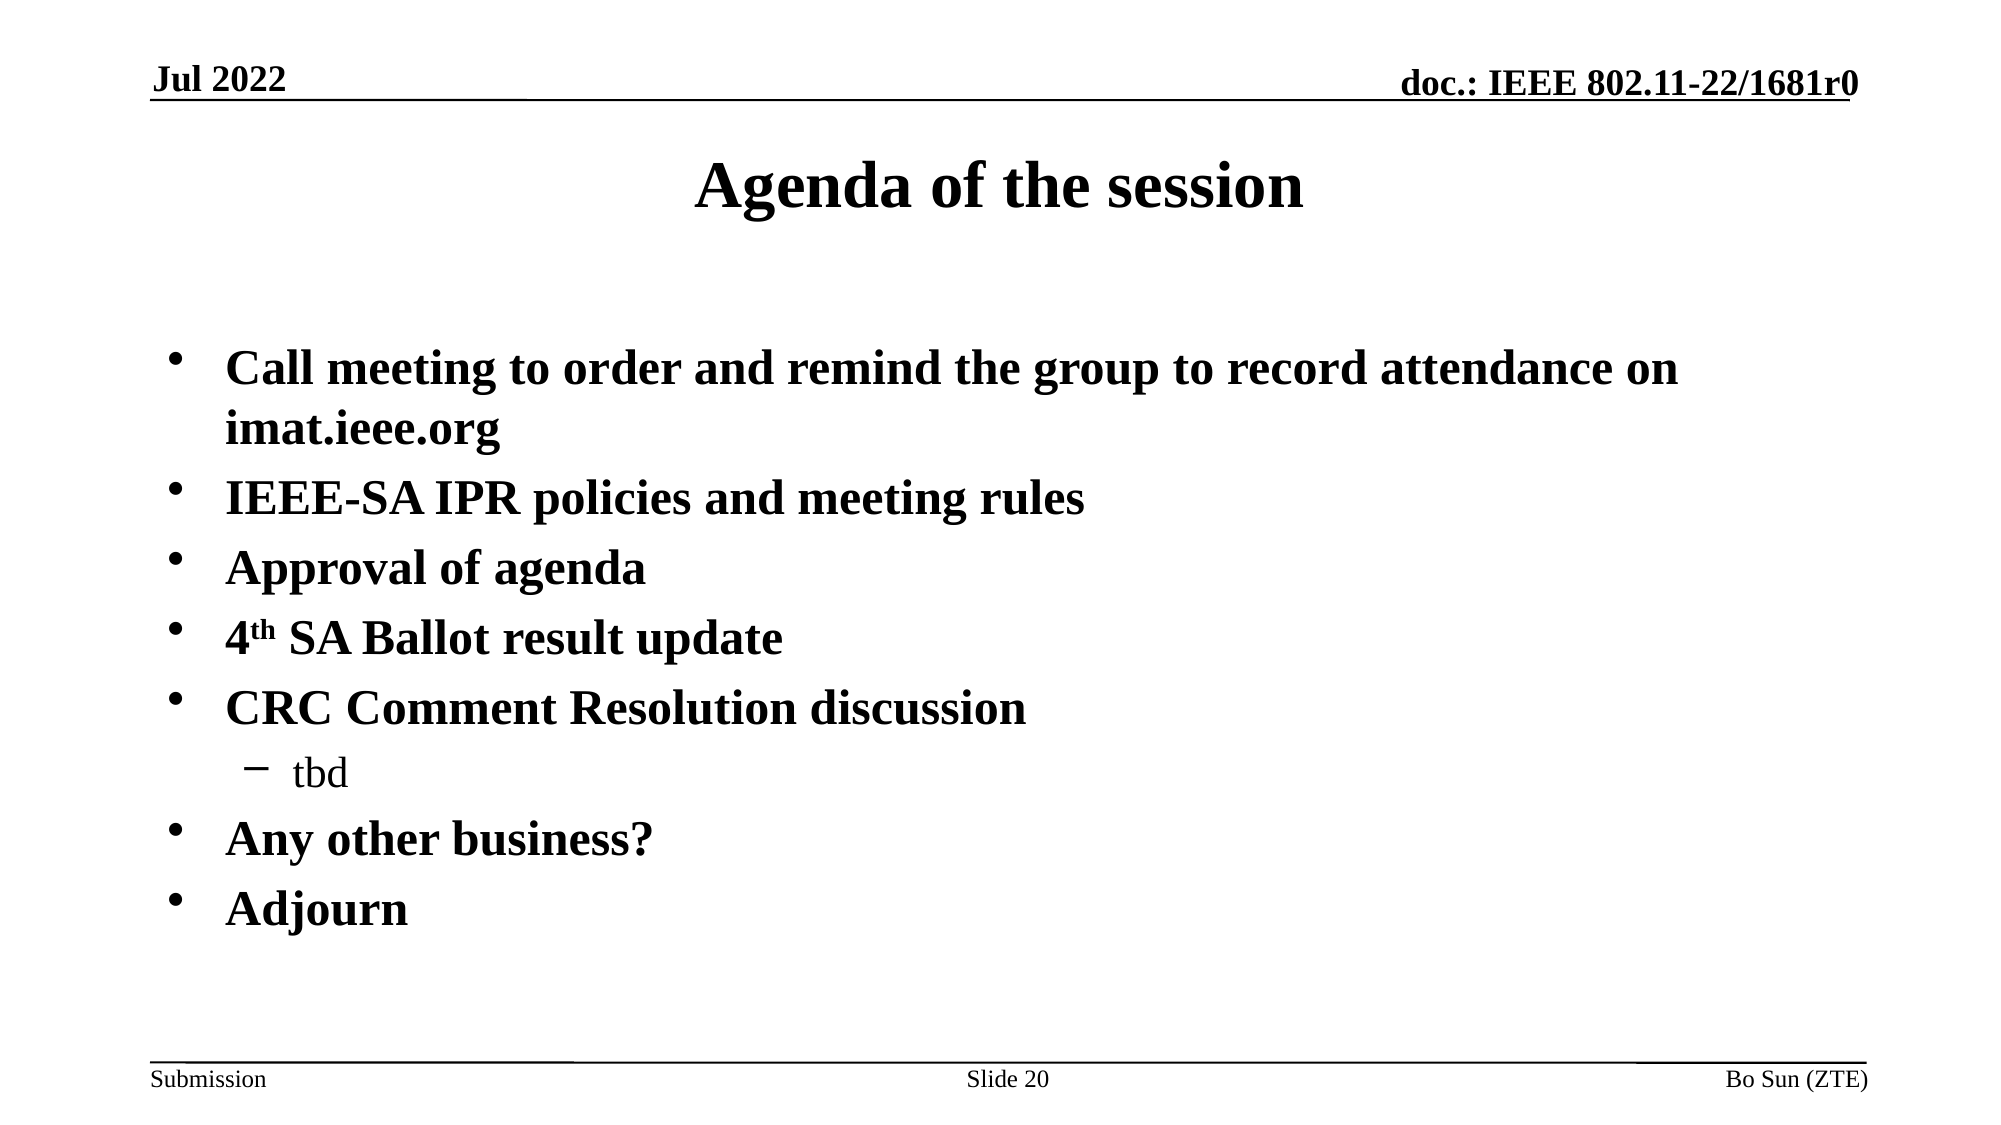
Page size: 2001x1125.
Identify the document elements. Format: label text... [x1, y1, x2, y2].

text_box Call meeting to order and remind the group to record attendance on imat.ieee.org IEEE-SA IPR policies and meeting rules Approval of agenda 4th SA Ballot result update CRC Comment Resolution discussion tbd Any other business? Adjourn [152, 327, 1855, 1038]
text_box Agenda of the session [362, 99, 1638, 262]
slide_number Slide 20 [949, 1061, 1067, 1123]
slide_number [152, 54, 563, 100]
footer Bo Sun (ZTE) [1171, 1061, 1869, 1093]
